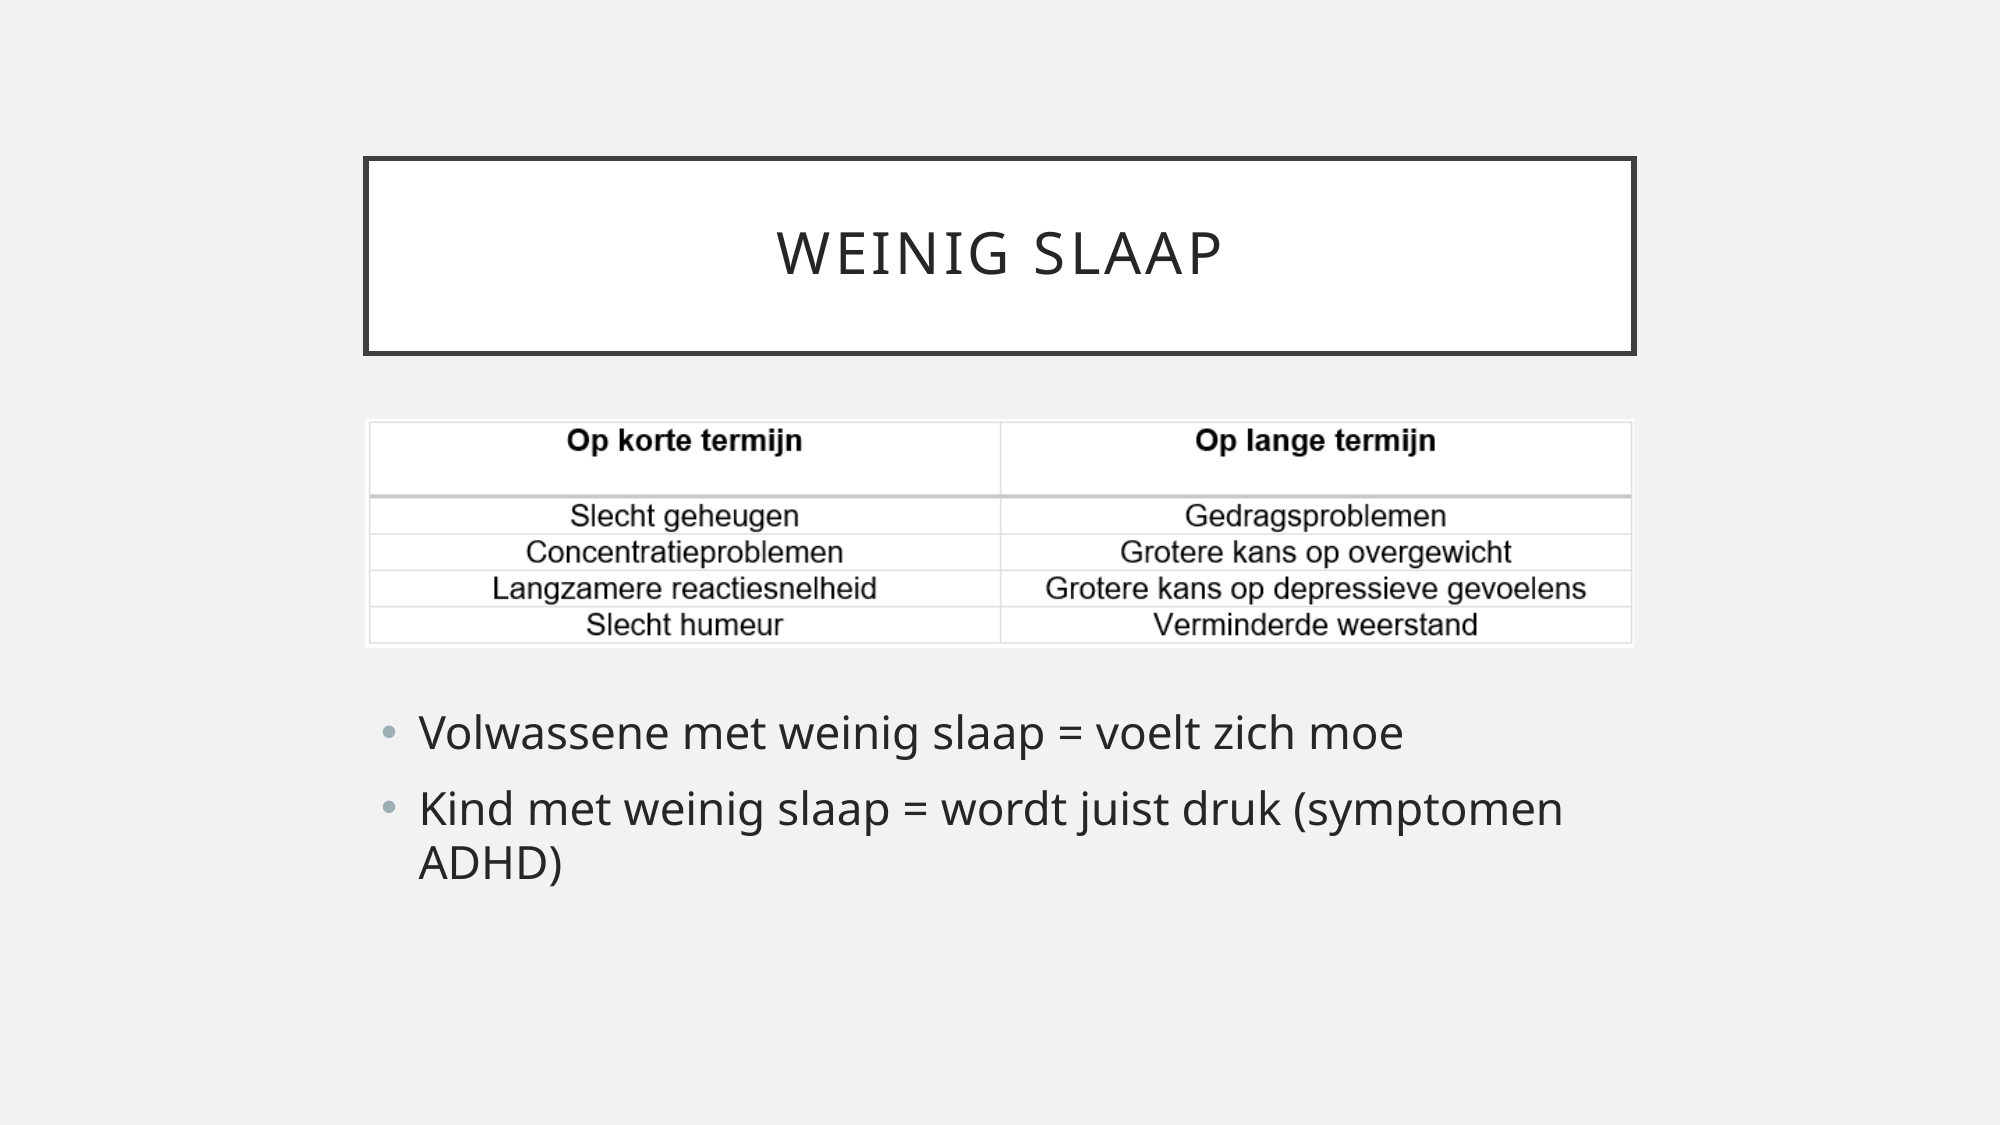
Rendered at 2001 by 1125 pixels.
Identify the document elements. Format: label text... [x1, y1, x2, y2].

picture [365, 419, 1634, 648]
list Volwassene met weinig slaap = voelt zich moe Kind met weinig slaap = wordt juist druk (symptomen ADHD) [366, 648, 1634, 942]
title Weinig slaap [363, 156, 1637, 356]
